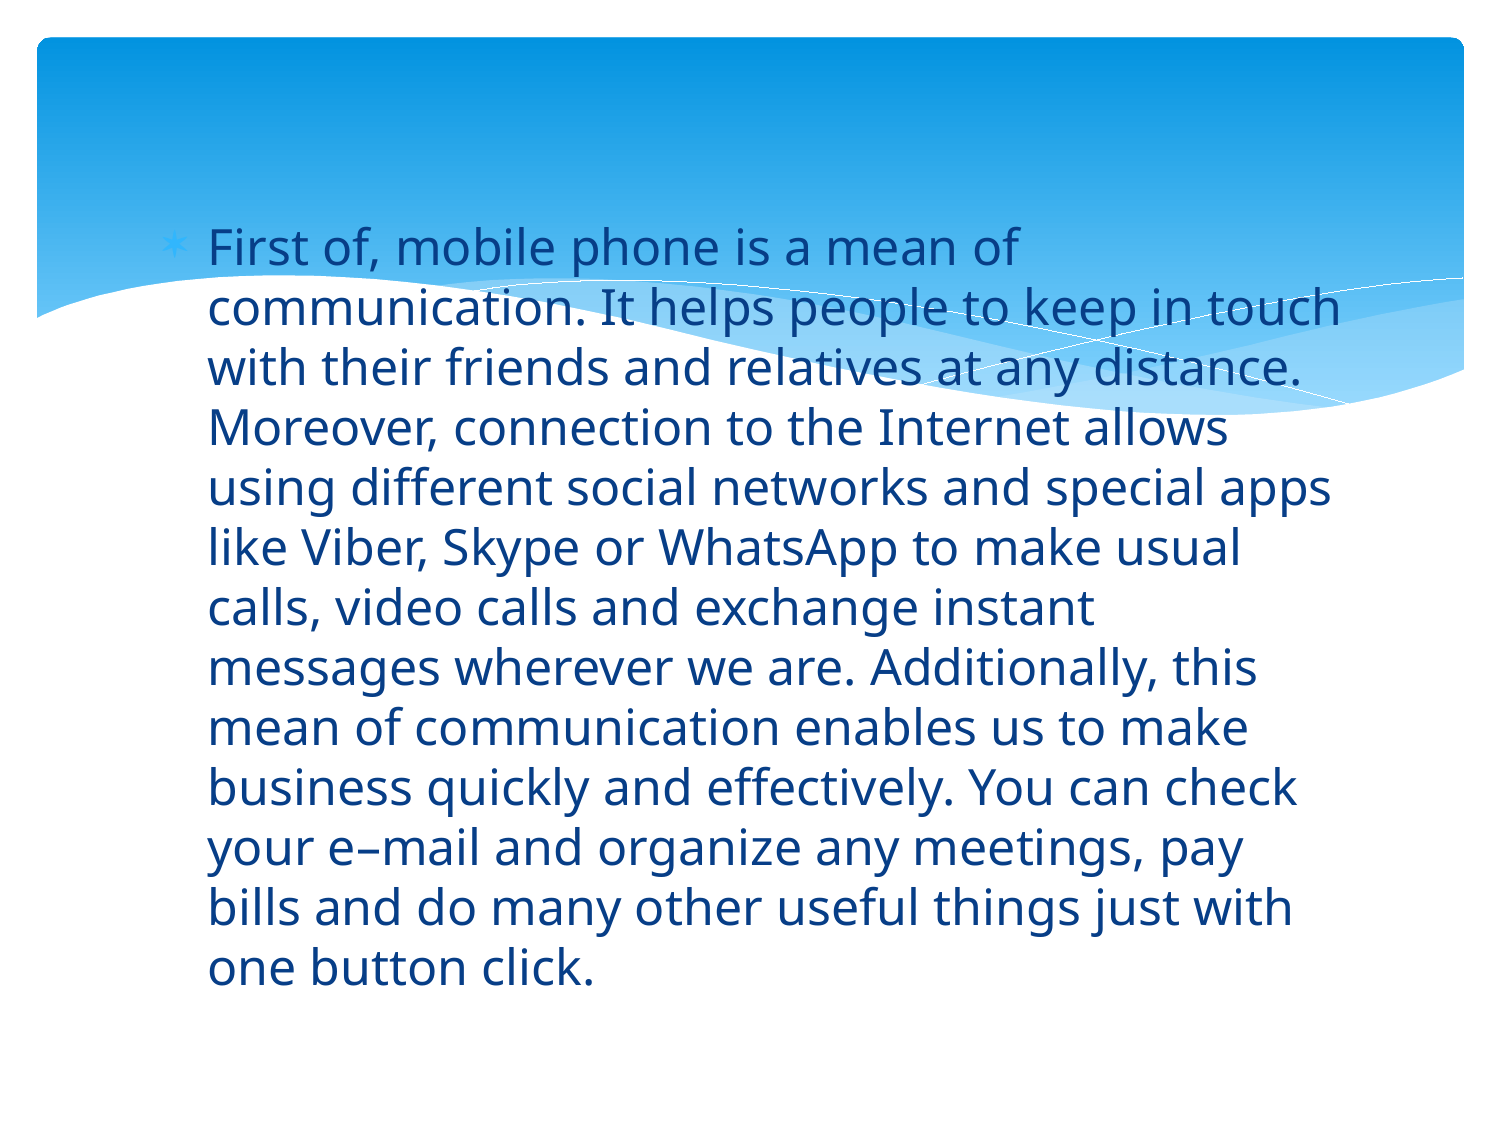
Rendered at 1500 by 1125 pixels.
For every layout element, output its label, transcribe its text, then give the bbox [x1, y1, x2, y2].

list First of, mobile phone is a mean of communication. It helps people to keep in touch with their friends and relatives at any distance. Moreover, connection to the Internet allows using different social networks and special apps like Viber, Skype or WhatsApp to make usual calls, video calls and exchange instant messages wherever we are. Additionally, this mean of communication enables us to make business quickly and effectively. You can check your e–mail and organize any meetings, pay bills and do many other useful things just with one button click. [147, 208, 1359, 1005]
